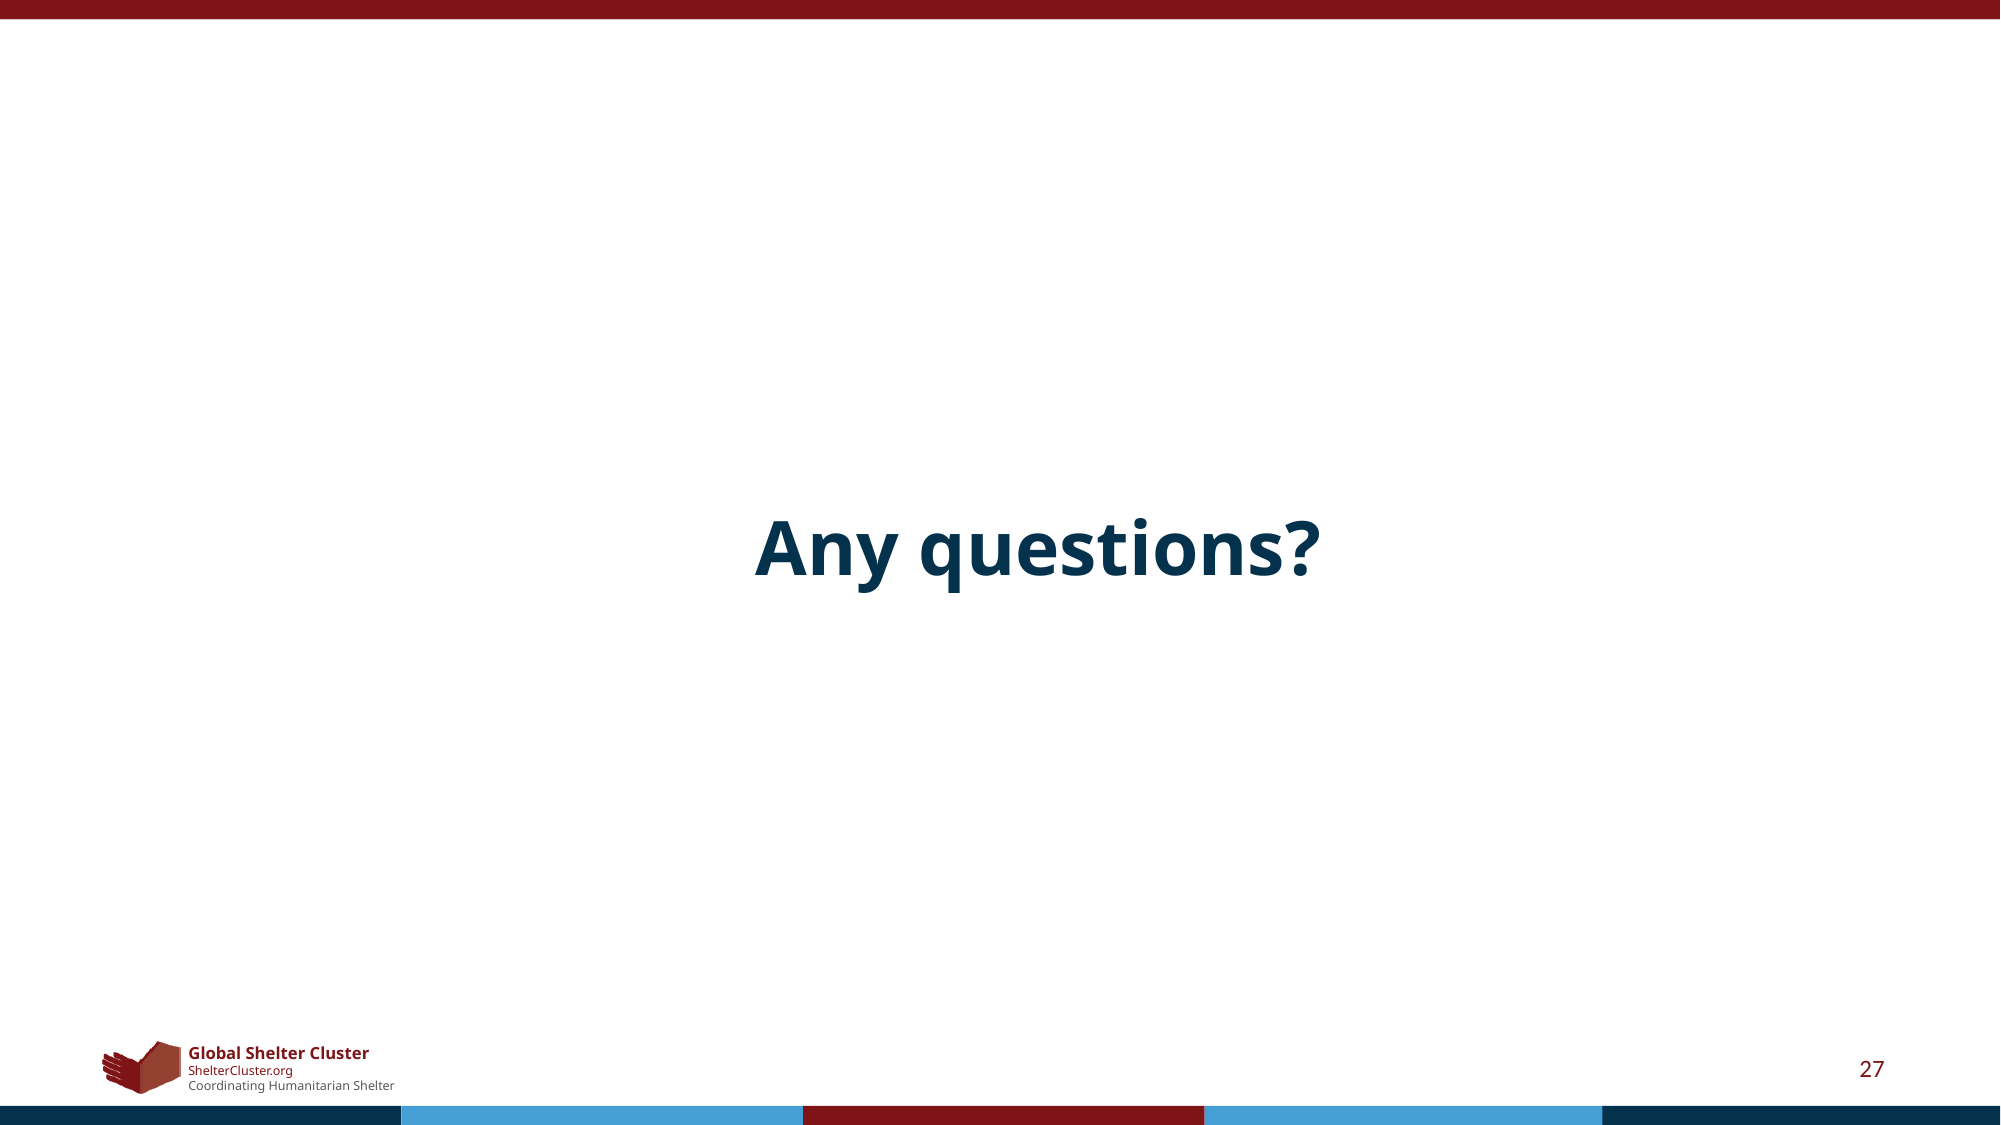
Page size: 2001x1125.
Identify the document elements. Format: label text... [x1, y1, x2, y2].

slide_number 27 [1433, 1037, 1900, 1098]
title Any questions? [138, 451, 1939, 640]
picture [102, 1041, 181, 1094]
